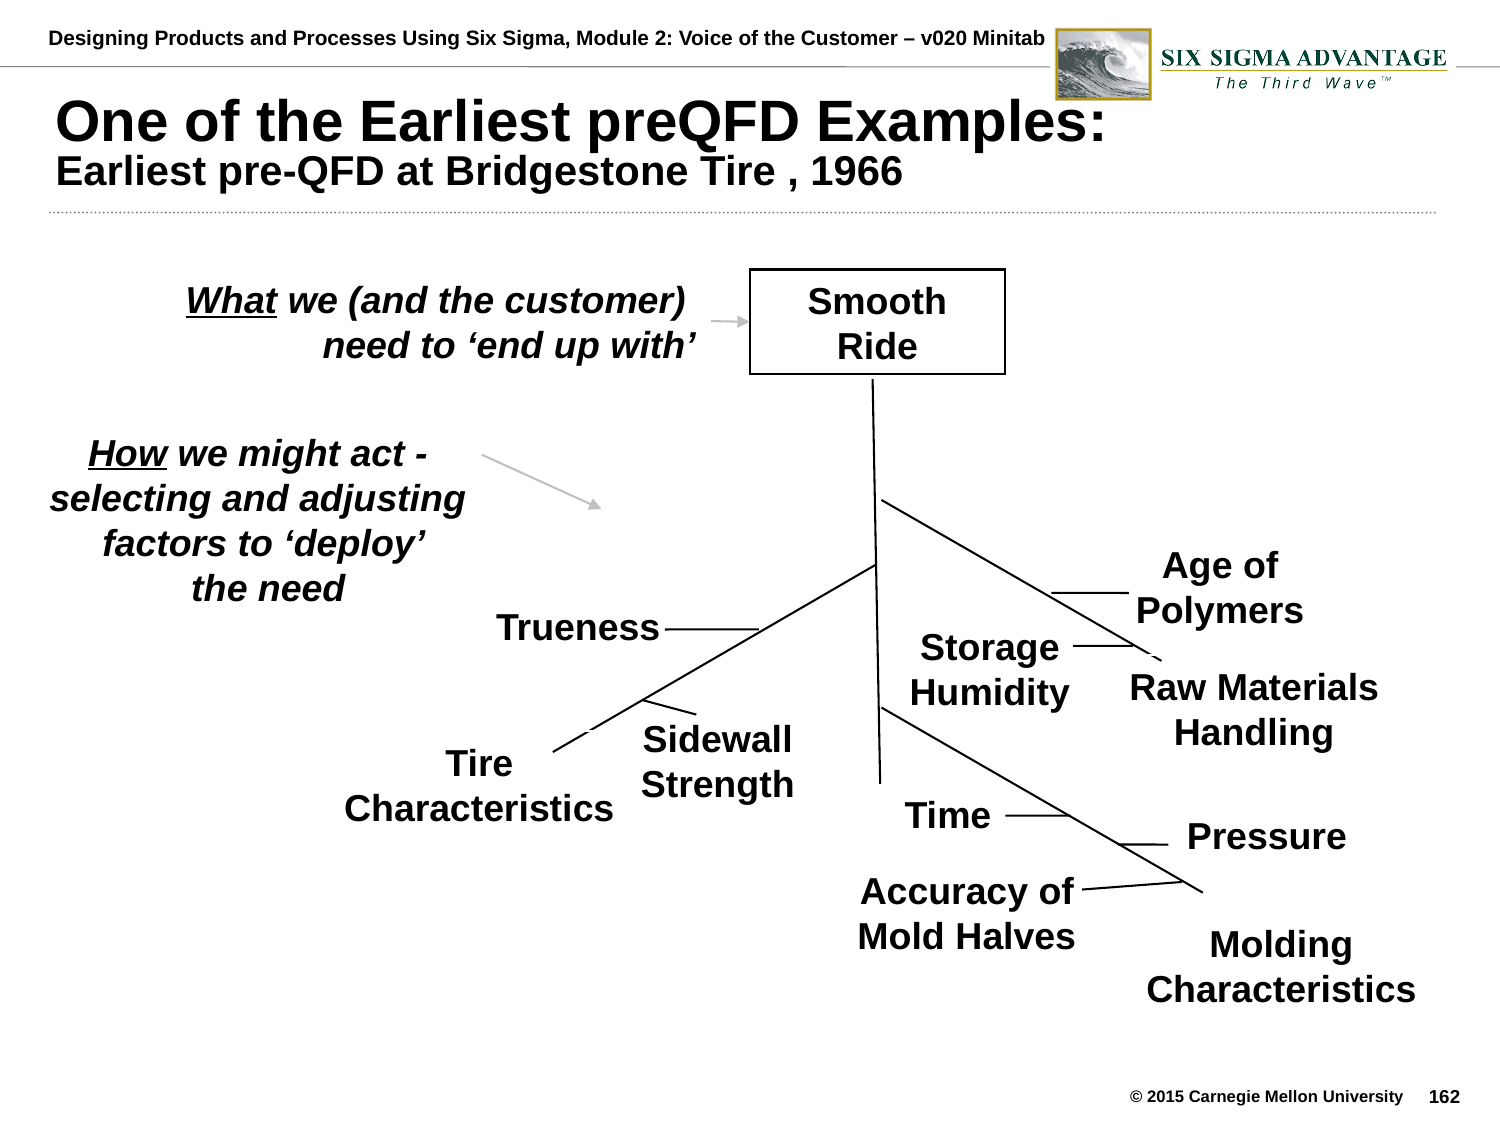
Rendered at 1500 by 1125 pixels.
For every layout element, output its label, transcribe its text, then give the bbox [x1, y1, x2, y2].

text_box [481, 454, 602, 510]
text_box Sidewall Strength [592, 707, 843, 813]
text_box Accuracy of Mold Halves [814, 859, 1120, 965]
text_box Trueness [453, 595, 704, 656]
text_box Age of Polymers [1068, 534, 1372, 639]
picture [1049, 24, 1456, 104]
text_box Smooth Ride [749, 269, 1006, 375]
text_box What we (and the customer) need to ‘end up with’ [13, 268, 712, 374]
text_box Molding Characteristics [1092, 912, 1470, 1018]
title One of the Earliest preQFD Examples: Earliest pre-QFD at Bridgestone Tire , 1966 [40, 89, 1426, 201]
text_box Storage Humidity [865, 615, 1115, 721]
text_box Tire Characteristics [308, 731, 651, 837]
text_box Time [756, 783, 1006, 843]
text_box How we might act - selecting and adjusting factors to ‘deploy’ the need [6, 421, 509, 616]
text_box Pressure [1142, 804, 1392, 865]
text_box Raw Materials Handling [1105, 655, 1403, 761]
